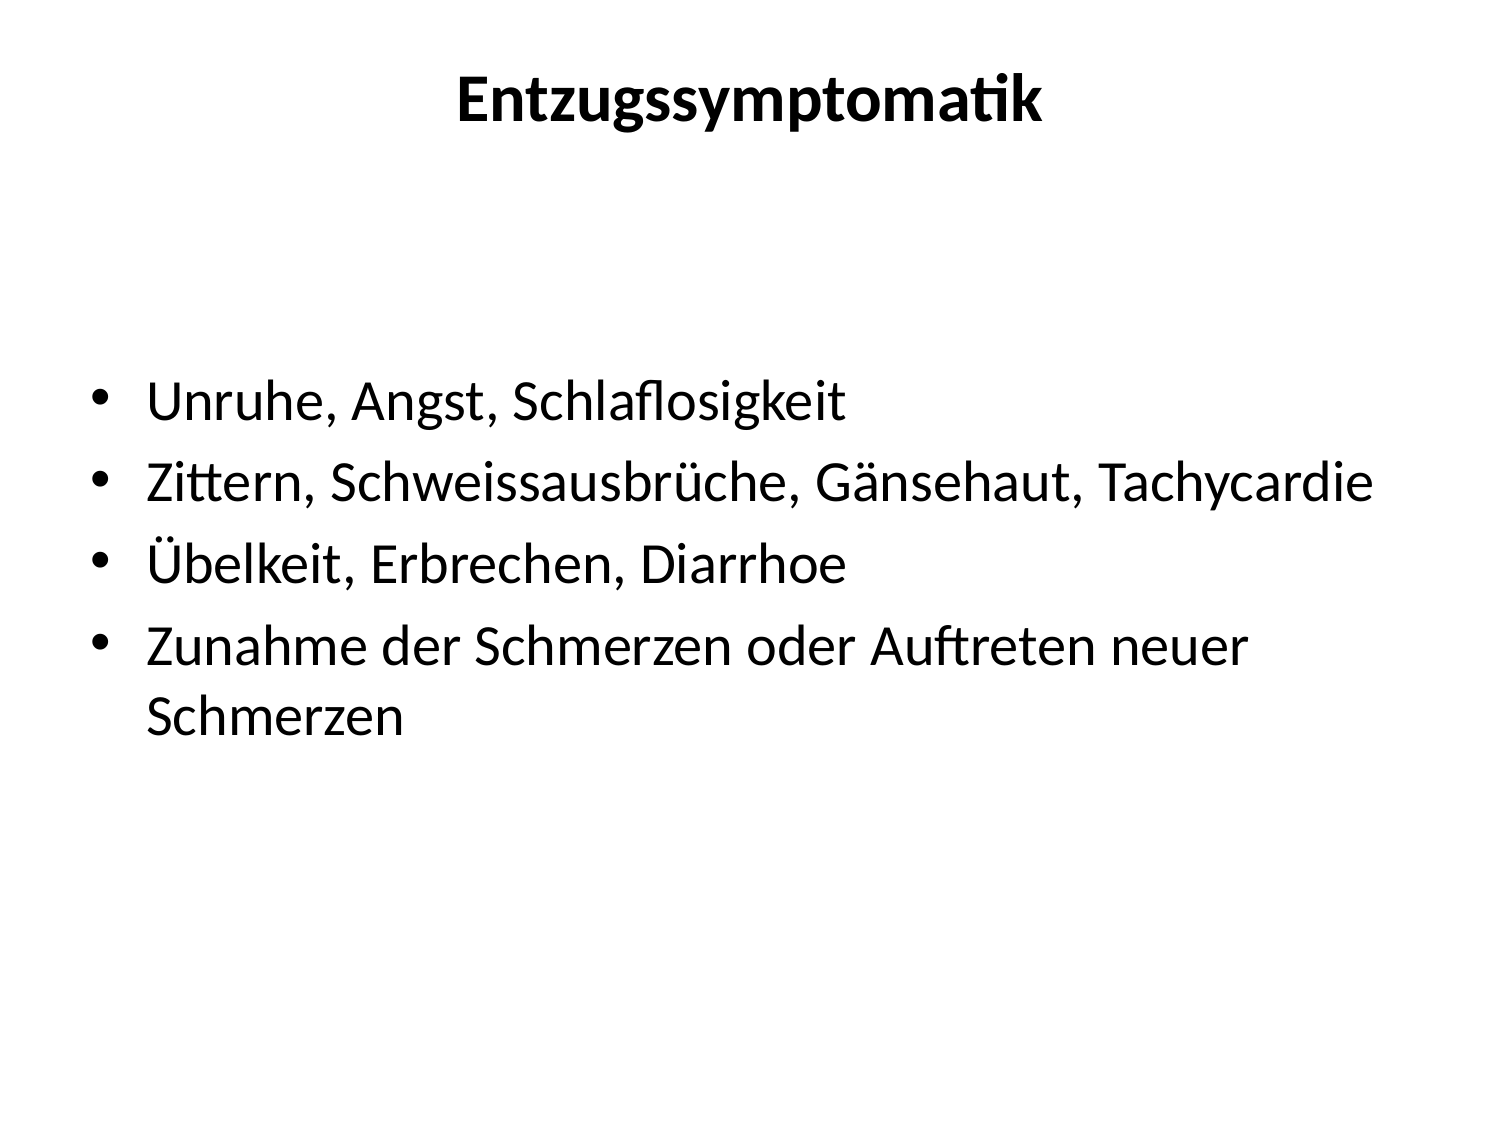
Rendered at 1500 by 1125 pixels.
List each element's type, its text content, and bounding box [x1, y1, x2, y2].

list Unruhe, Angst, Schlaflosigkeit Zittern, Schweissausbrüche, Gänsehaut, Tachycardie Übelkeit, Erbrechen, Diarrhoe Zunahme der Schmerzen oder Auftreten neuer Schmerzen [75, 262, 1425, 1005]
title Entzugssymptomatik [75, 45, 1425, 233]
